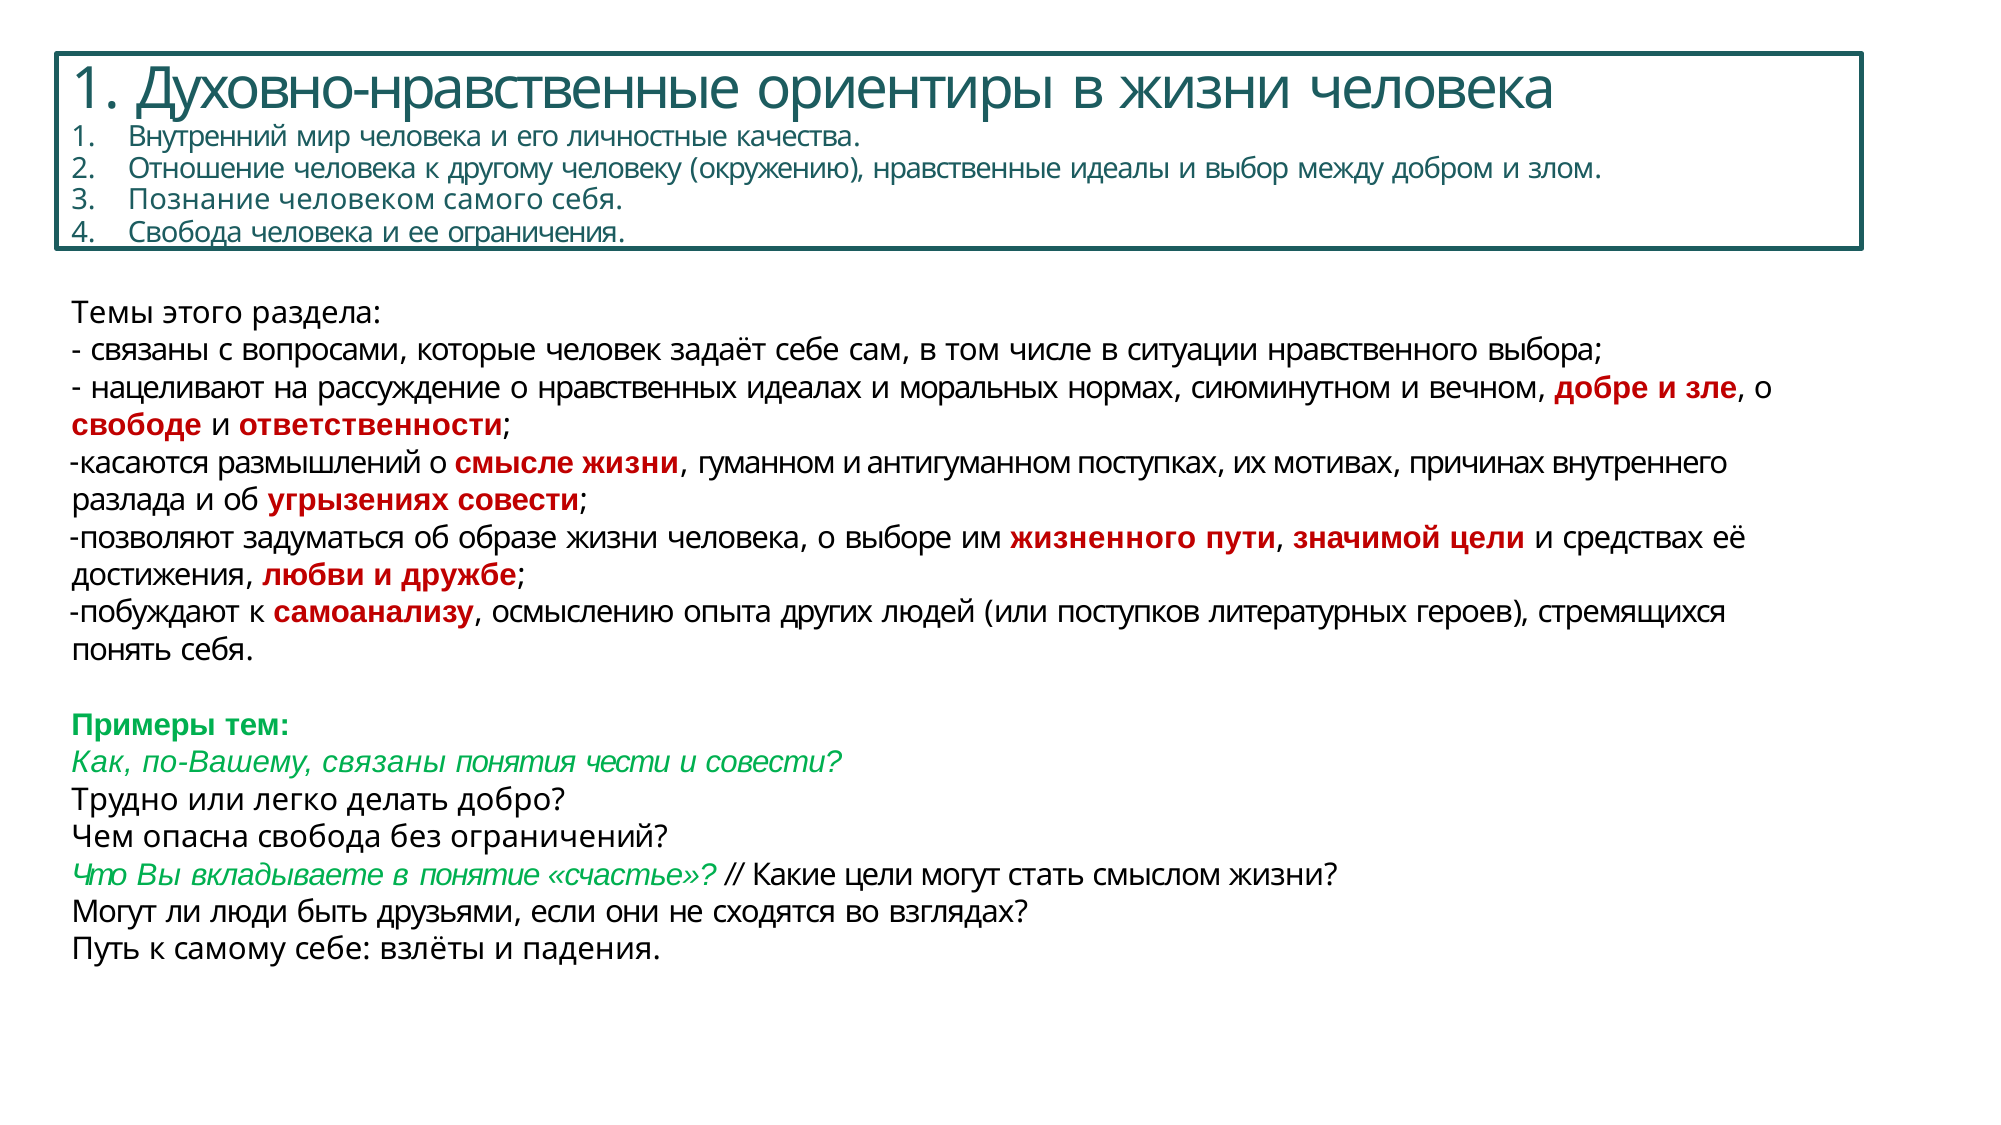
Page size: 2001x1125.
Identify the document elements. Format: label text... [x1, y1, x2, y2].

text_box Духовно-нравственные ориентиры в жизни человека Внутренний мир человека и его личностные качества. Отношение человека к другому человеку (окружению), нравственные идеалы и выбор между добром и злом. Познание человеком самого себя. Свобода человека и ее ограничения. [56, 53, 1862, 249]
text_box Темы этого раздела: связаны с вопросами, которые человек задаёт себе сам, в том числе в ситуации нравственного выбора; нацеливают на рассуждение о нравственных идеалах и моральных нормах, сиюминутном и вечном, добре и зле, о свободе и ответственности; касаются размышлений о смысле жизни, гуманном и антигуманном поступках, их мотивах, причинах внутреннего разлада и об угрызениях совести; позволяют задуматься об образе жизни человека, о выборе им жизненного пути, значимой цели и средствах её достижения, любви и дружбе; побуждают к самоанализу, осмыслению опыта других людей (или поступков литературных героев), стремящихся понять себя. Примеры тем: Как, по-Вашему, связаны понятия чести и совести? Трудно или легко делать добро? Чем опасна свобода без ограничений? Что Вы вкладываете в понятие «счастье»? // Какие цели могут стать смыслом жизни? Могут ли люди быть друзьями, если они не сходятся во взглядах? Путь к самому себе: взлёты и падения. [69, 290, 1807, 966]
